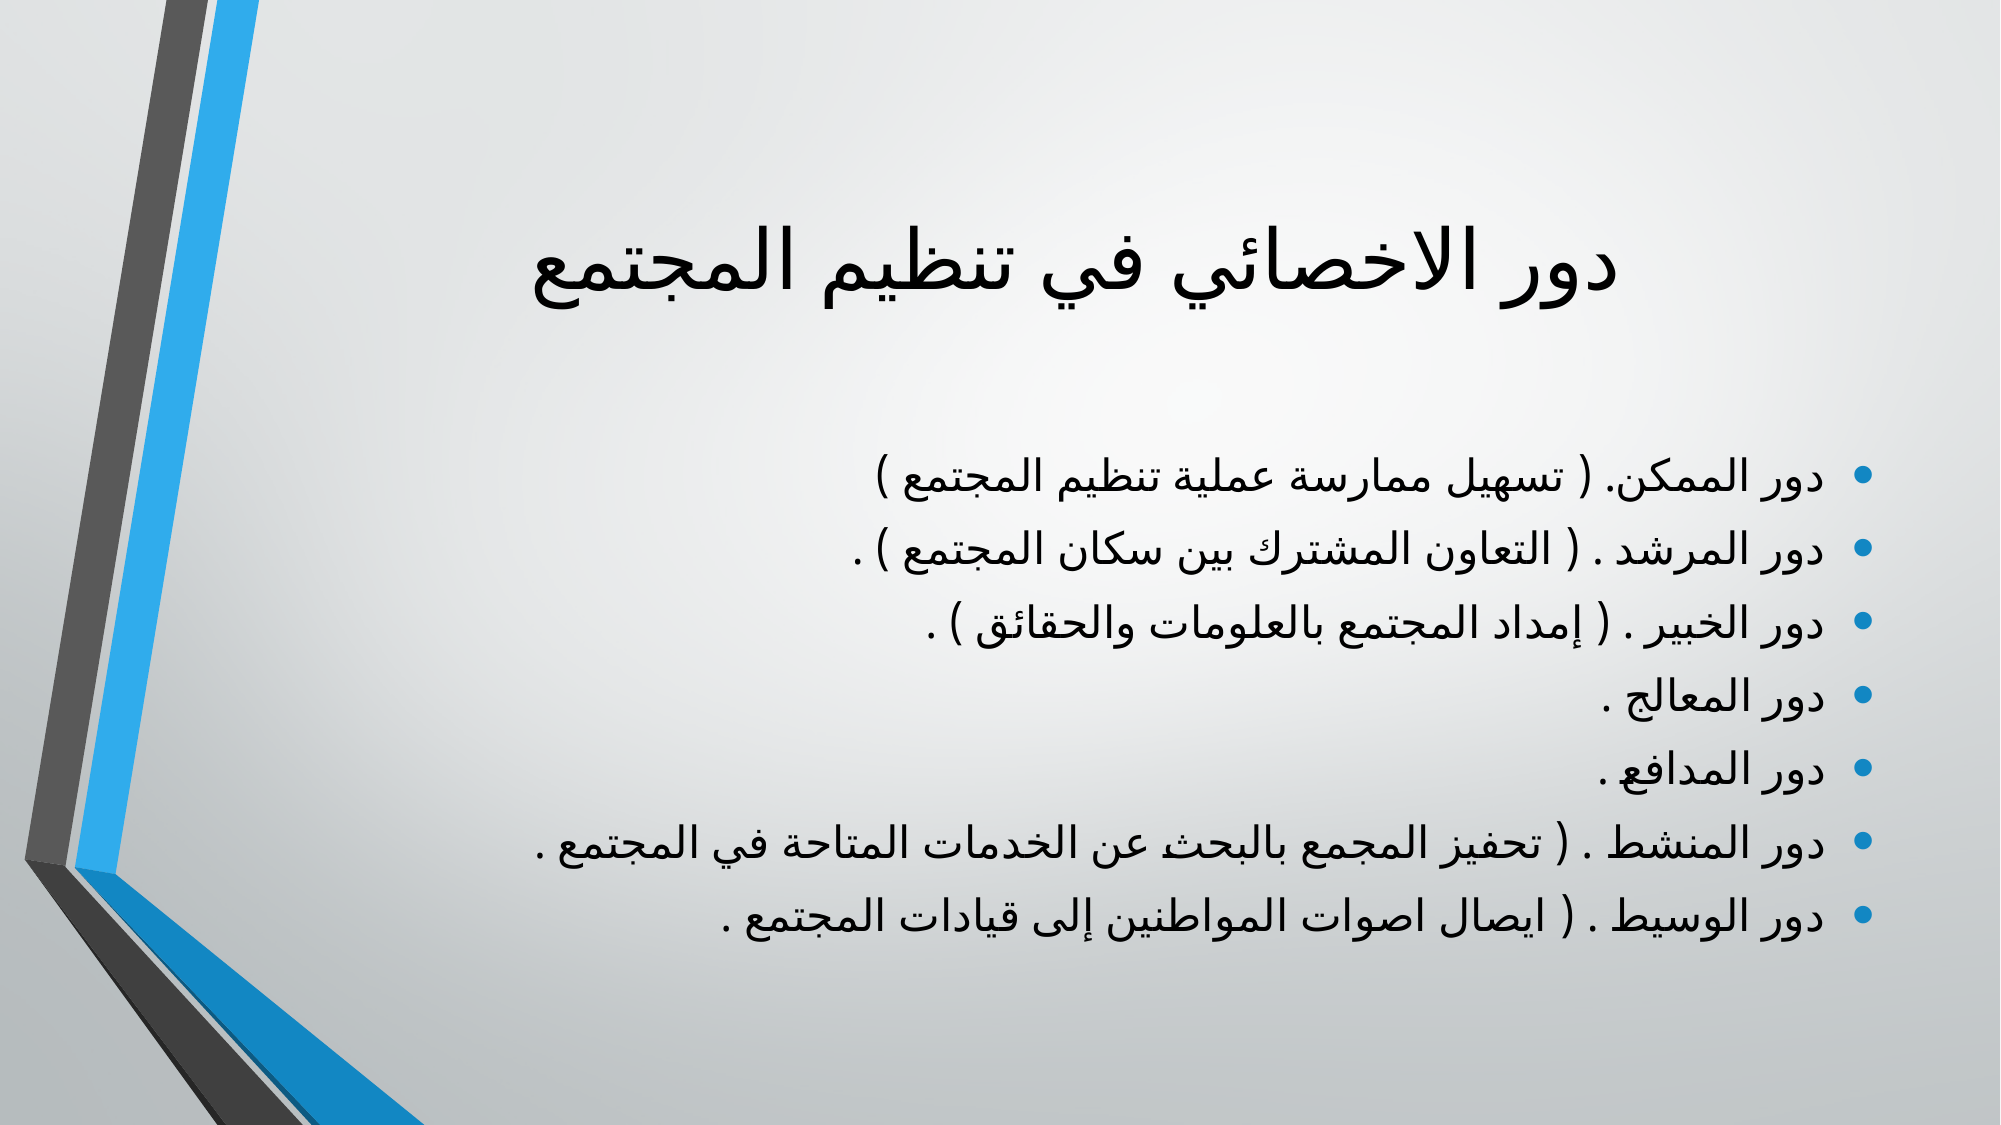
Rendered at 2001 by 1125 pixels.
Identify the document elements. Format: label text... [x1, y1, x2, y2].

list دور الممكن. ( تسهيل ممارسة عملية تنظيم المجتمع ) دور المرشد . ( التعاون المشترك بين سكان المجتمع ) . دور الخبير . ( إمداد المجتمع بالعلومات والحقائق ) . دور المعالج . دور المدافع . دور المنشط . ( تحفيز المجمع بالبحث عن الخدمات المتاحة في المجتمع . دور الوسيط . ( ايصال اصوات المواطنين إلى قيادات المجتمع . [243, 437, 1887, 950]
title دور الاخصائي في تنظيم المجتمع [243, 112, 1887, 400]
